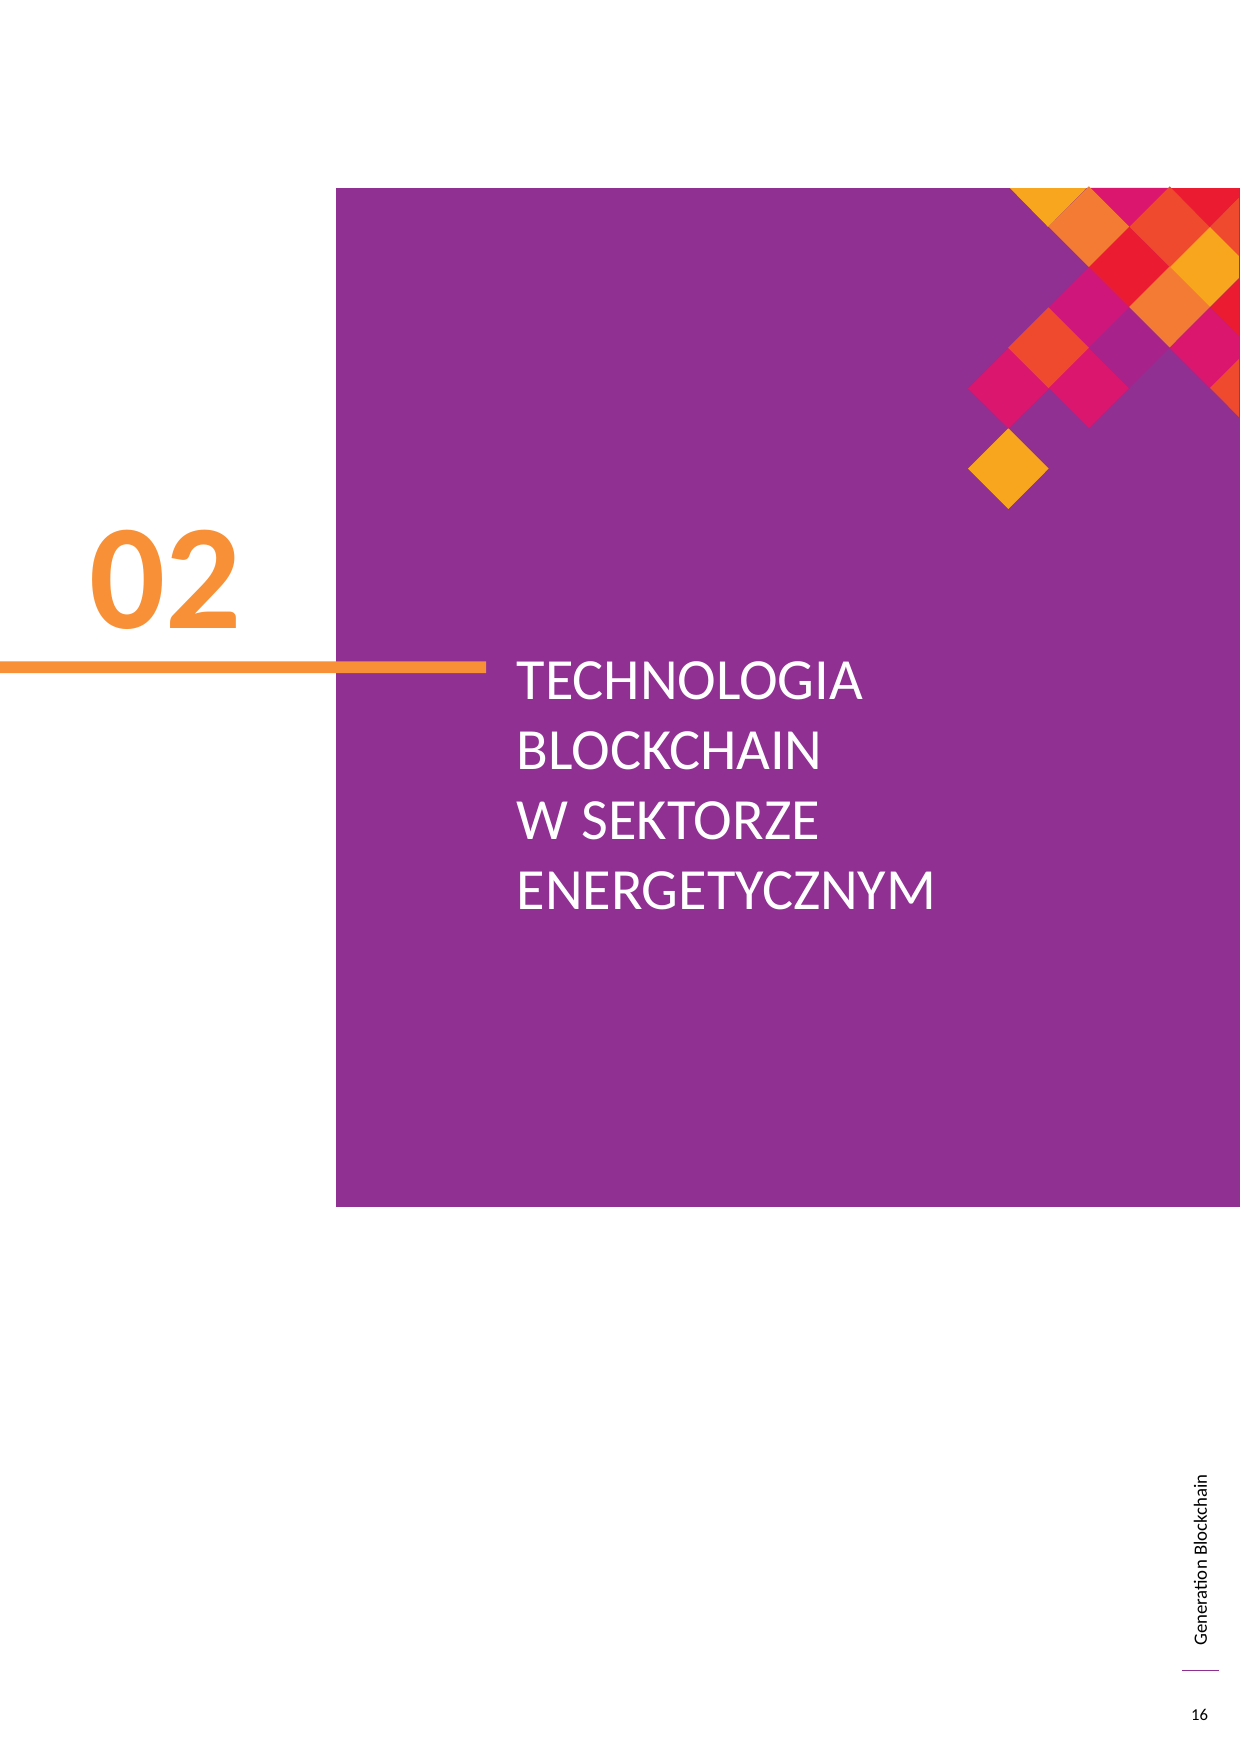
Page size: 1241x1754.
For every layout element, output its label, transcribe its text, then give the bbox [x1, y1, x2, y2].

list TECHNOLOGIA BLOCKCHAIN W SEKTORZE ENERGETYCZNYM [501, 634, 1074, 813]
list 02 [74, 471, 375, 727]
slide_number 16 [1170, 1692, 1229, 1736]
